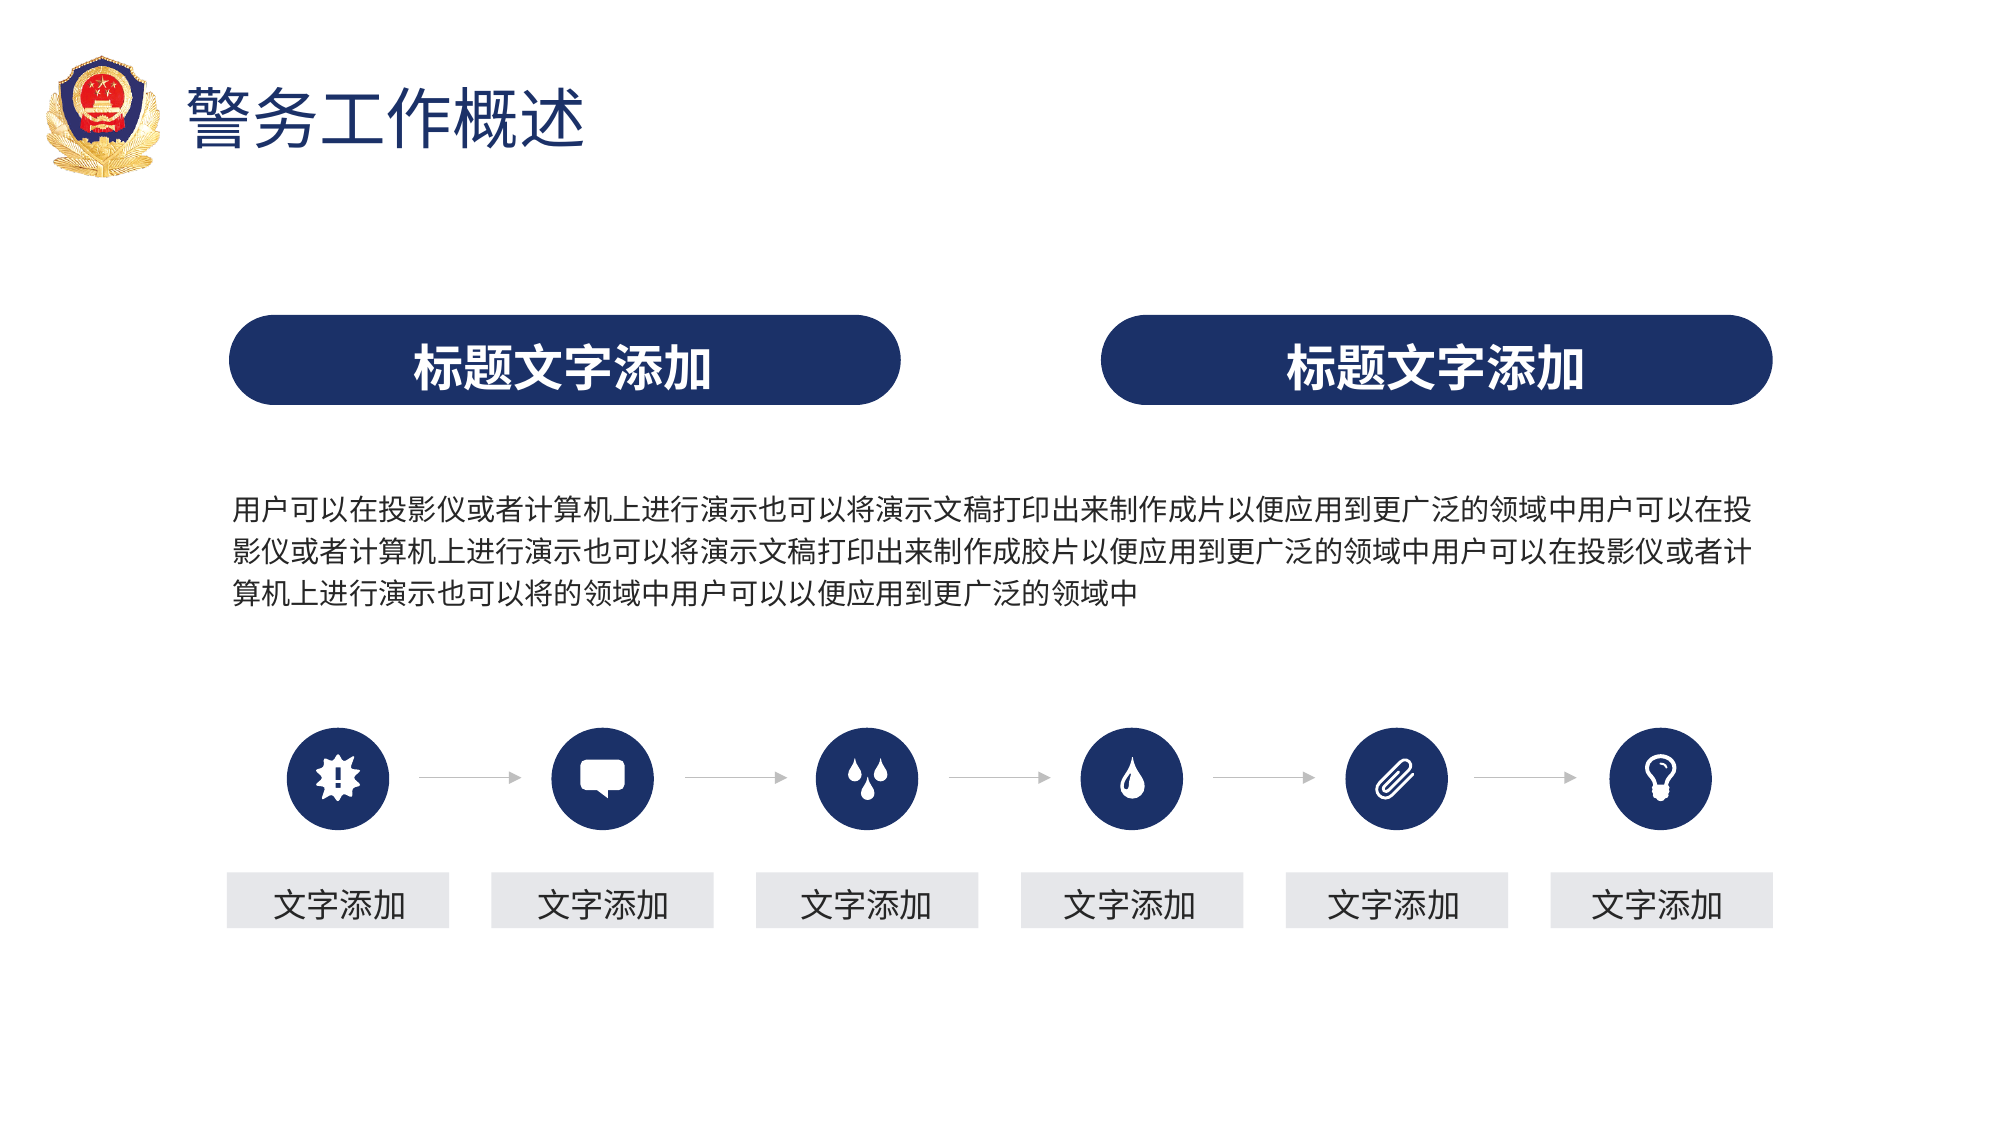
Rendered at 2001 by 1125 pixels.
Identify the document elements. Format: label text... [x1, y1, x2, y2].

text_box [897, 341, 901, 378]
text_box 标题文字添加 [1104, 317, 1770, 404]
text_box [226, 727, 1774, 929]
text_box 标题文字添加 [231, 317, 897, 404]
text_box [32, 42, 825, 186]
text_box 用户可以在投影仪或者计算机上进行演示也可以将演示文稿打印出来制作成片以便应用到更广泛的领域中用户可以在投影仪或者计算机上进行演示也可以将演示文稿打印出来制作成胶片以便应用到更广泛的领域中用户可以在投影仪或者计算机上进行演示也可以将的领域中用户可以以便应用到更广泛的领域中 [217, 477, 1790, 618]
text_box [1100, 343, 1104, 377]
